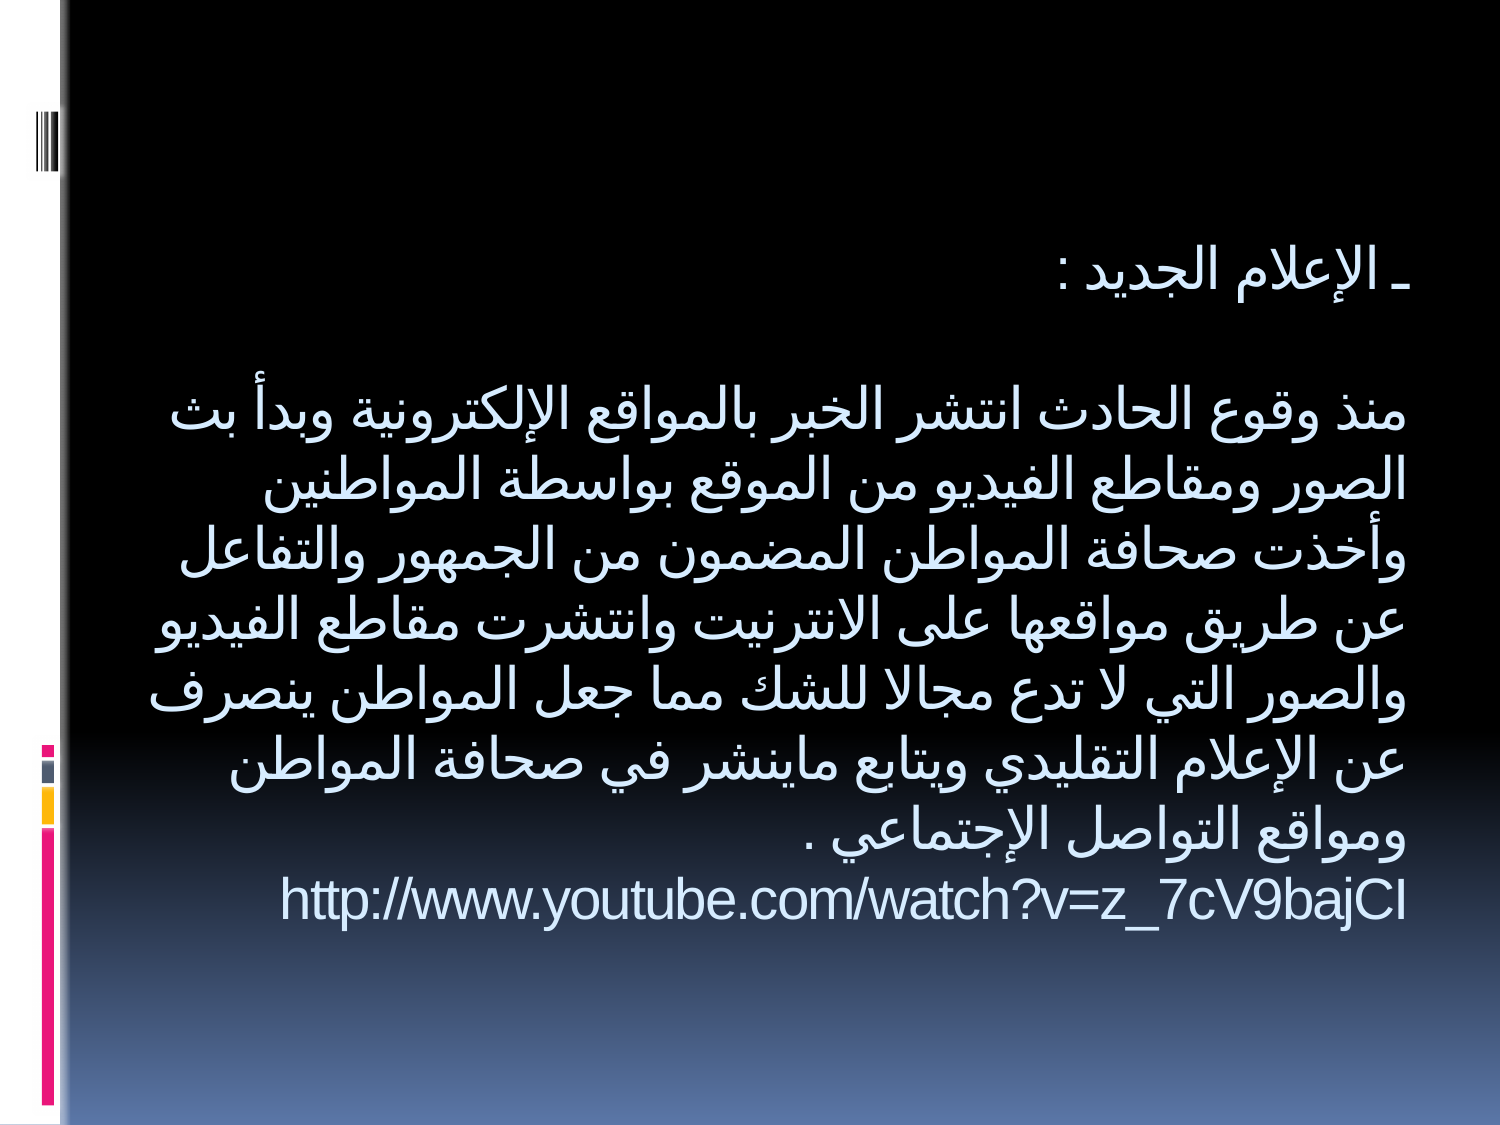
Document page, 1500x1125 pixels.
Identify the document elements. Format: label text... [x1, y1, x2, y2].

title ـ الإعلام الجديد : منذ وقوع الحادث انتشر الخبر بالمواقع الإلكترونية وبدأ بث الصور ومقاطع الفيديو من الموقع بواسطة المواطنين وأخذت صحافة المواطن المضمون من الجمهور والتفاعل عن طريق مواقعها على الانترنيت وانتشرت مقاطع الفيديو والصور التي لا تدع مجالا للشك مما جعل المواطن ينصرف عن الإعلام التقليدي ويتابع ماينشر في صحافة المواطن ومواقع التواصل الإجتماعي . http://www.youtube.com/watch?v=z_7cV9bajCI [117, 83, 1425, 1079]
